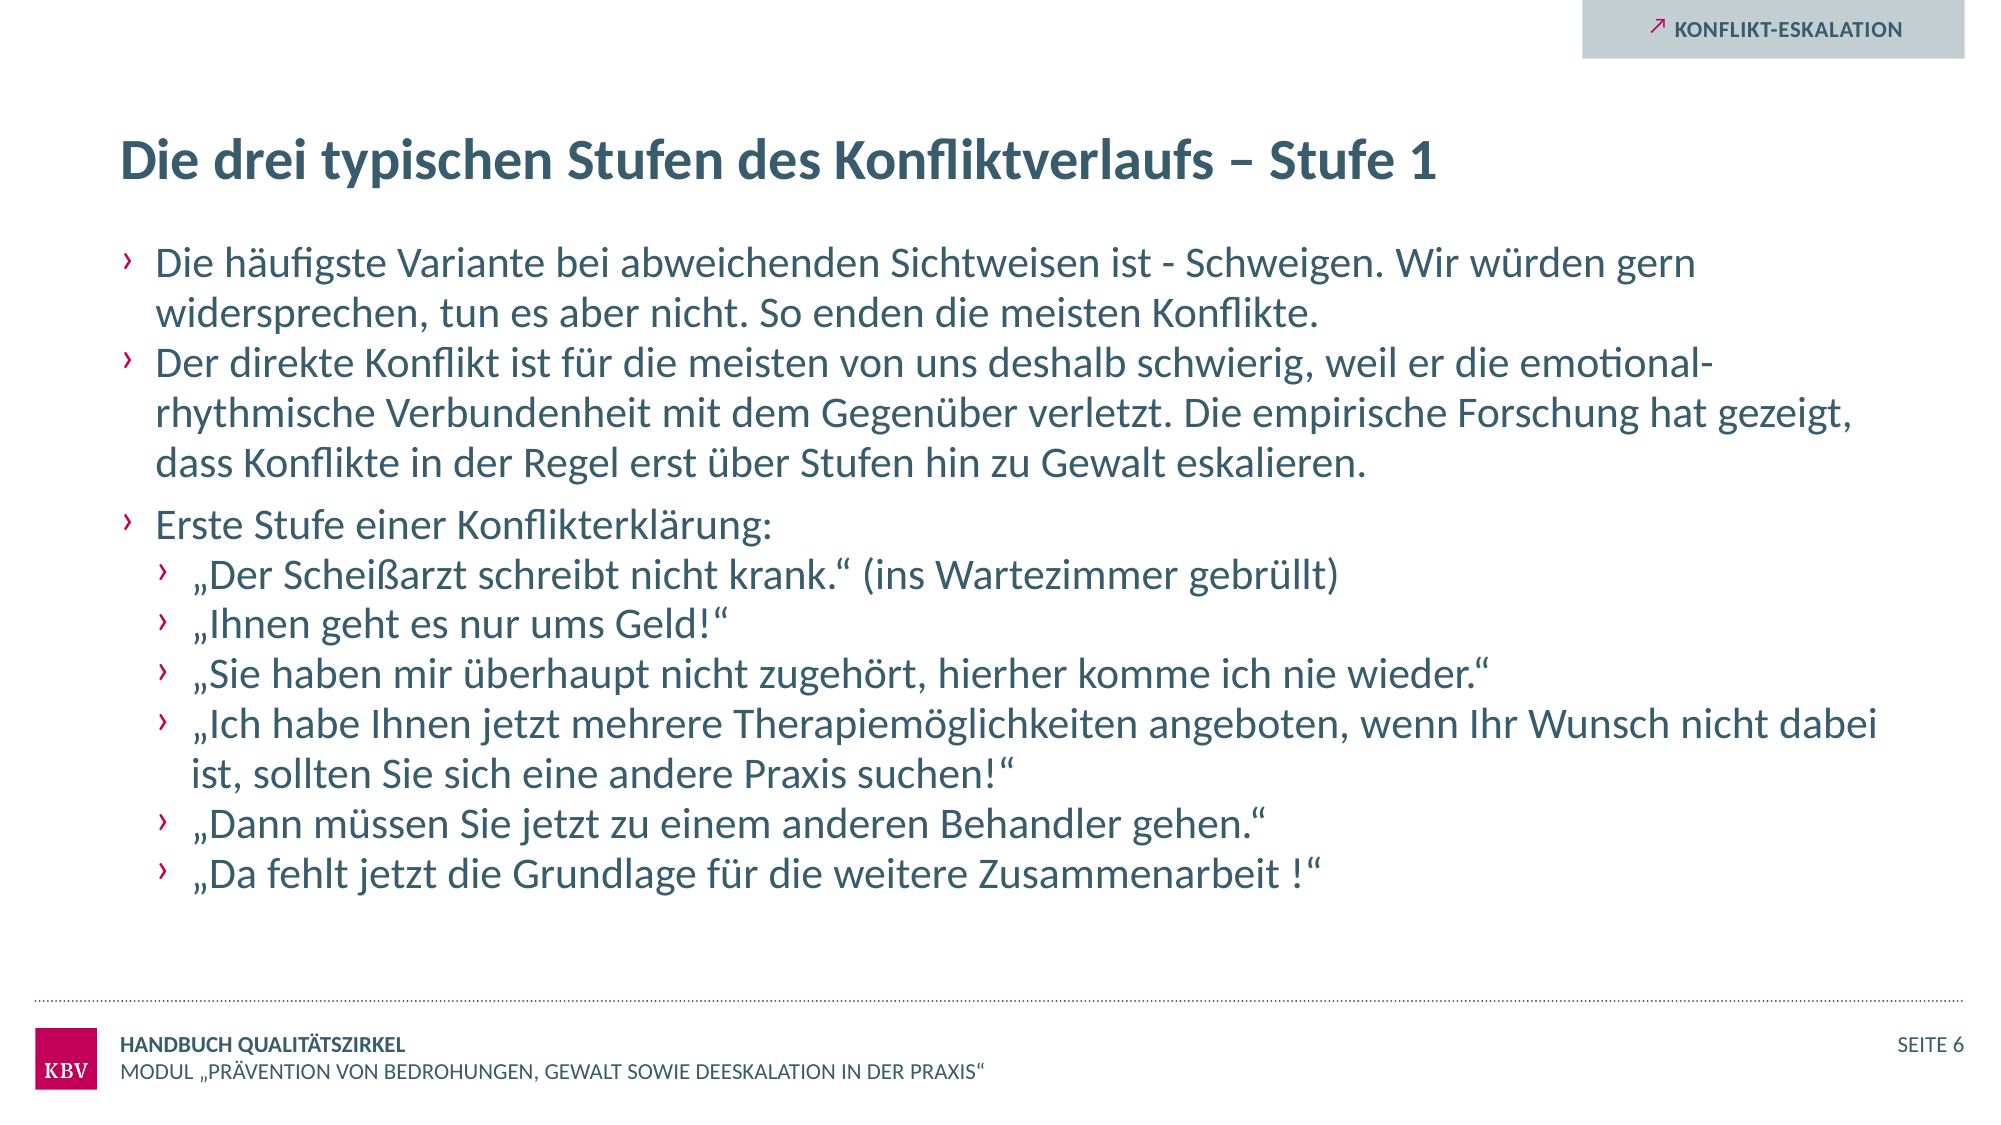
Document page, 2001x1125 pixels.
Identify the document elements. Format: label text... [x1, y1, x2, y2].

list Die häufigste Variante bei abweichenden Sichtweisen ist - Schweigen. Wir würden gern widersprechen, tun es aber nicht. So enden die meisten Konflikte. Der direkte Konflikt ist für die meisten von uns deshalb schwierig, weil er die emotional-rhythmische Verbundenheit mit dem Gegenüber verletzt. Die empirische Forschung hat gezeigt, dass Konflikte in der Regel erst über Stufen hin zu Gewalt eskalieren. Erste Stufe einer Konflikterklärung: „Der Scheißarzt schreibt nicht krank.“ (ins Wartezimmer gebrüllt) „Ihnen geht es nur ums Geld!“ „Sie haben mir überhaupt nicht zugehört, hierher komme ich nie wieder.“ „Ich habe Ihnen jetzt mehrere Therapiemöglichkeiten angeboten, wenn Ihr Wunsch nicht dabei ist, sollten Sie sich eine andere Praxis suchen!“ „Dann müssen Sie jetzt zu einem anderen Behandler gehen.“ „Da fehlt jetzt die Grundlage für die weitere Zusammenarbeit !“ [120, 237, 1880, 945]
footer Handbuch Qualitätszirkel [120, 1030, 1668, 1057]
slide_number Seite 6 [1787, 1030, 1965, 1057]
list Konflikt-Eskalation [1582, 0, 1965, 59]
slide_number Modul „Prävention von Bedrohungen, Gewalt sowie Deeskalation in der Praxis“ [120, 1057, 1668, 1084]
title Die drei typischen Stufen des Konfliktverlaufs – Stufe 1 [120, 129, 1880, 201]
